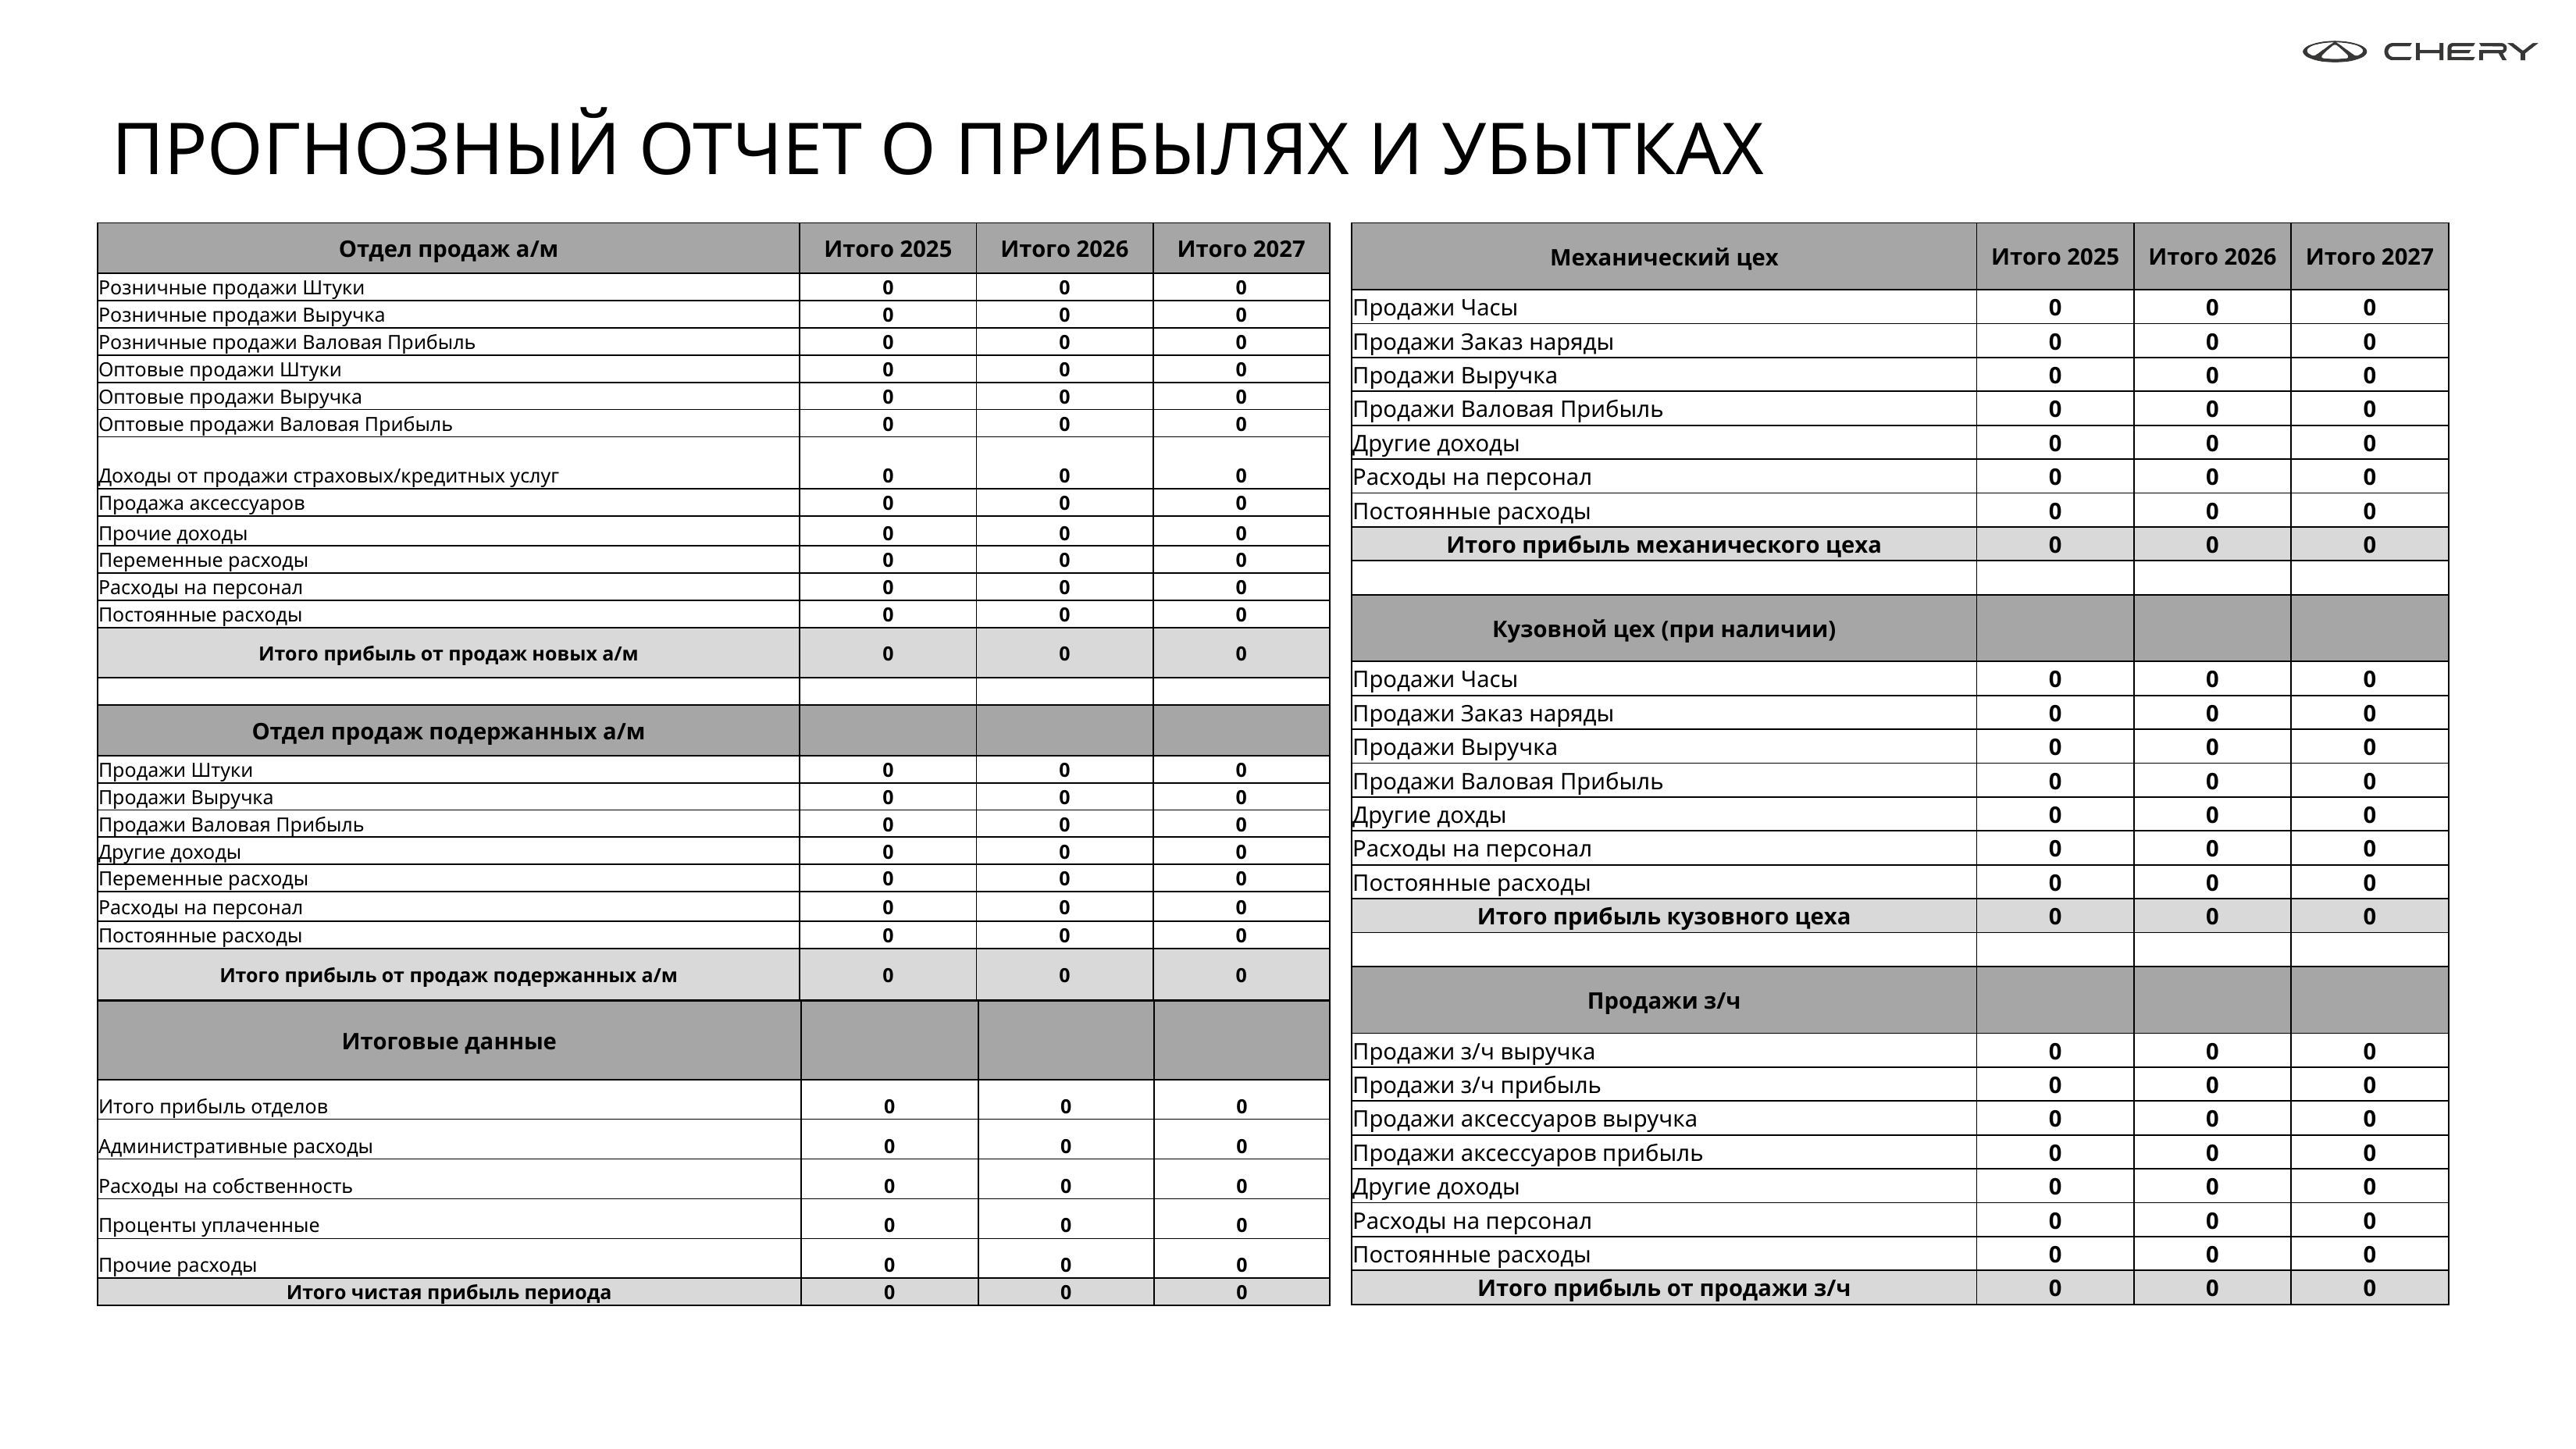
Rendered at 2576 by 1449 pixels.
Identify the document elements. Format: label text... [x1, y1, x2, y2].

table_cell 0 [1977, 1237, 2133, 1269]
table_cell 0 [977, 784, 1153, 810]
table_cell 0 [2135, 1102, 2290, 1134]
table_cell 0 [1977, 290, 2133, 323]
table_cell 0 [1977, 392, 2133, 425]
table_cell 0 [1977, 798, 2133, 830]
table_cell 0 [1155, 1120, 1329, 1159]
table_header [802, 1002, 978, 1079]
table_cell 0 [2135, 899, 2290, 932]
table_cell 0 [1155, 1199, 1329, 1238]
table_cell 0 [802, 1120, 978, 1159]
table_cell 0 [977, 922, 1153, 948]
table_cell 0 [800, 892, 976, 920]
table_cell 0 [2292, 1170, 2448, 1202]
table_cell Другие доходы [1352, 1170, 1976, 1202]
table_cell 0 [1977, 1102, 2133, 1134]
table_cell Продажи Часы [1352, 290, 1976, 323]
table_cell 0 [800, 628, 976, 677]
table_cell Постоянные расходы [98, 922, 799, 948]
table_cell Постоянные расходы [1352, 493, 1976, 526]
table_cell 0 [800, 383, 976, 409]
table_cell [1352, 561, 1976, 594]
table_cell 0 [977, 838, 1153, 863]
table_cell 0 [977, 601, 1153, 627]
table_cell 0 [800, 329, 976, 354]
table_cell 0 [977, 810, 1153, 836]
table_cell 0 [1154, 410, 1329, 436]
table_cell 0 [1977, 662, 2133, 695]
table_cell 0 [800, 574, 976, 600]
table_cell Продажи Выручка [98, 784, 799, 810]
table_cell Продажи Валовая Прибыль [1352, 764, 1976, 796]
table_cell Розничные продажи Штуки [98, 274, 799, 300]
table_cell 0 [2135, 324, 2290, 357]
table_cell Расходы на персонал [98, 892, 799, 920]
table_cell 0 [800, 517, 976, 545]
table_header [1155, 1002, 1329, 1079]
table_cell 0 [2292, 1271, 2448, 1304]
table_cell 0 [977, 574, 1153, 600]
table_cell 0 [2292, 324, 2448, 357]
table_cell [2292, 967, 2448, 1033]
table_cell Итого прибыль от продаж новых а/м [98, 628, 799, 677]
table_cell 0 [977, 517, 1153, 545]
table_cell 0 [1154, 329, 1329, 354]
table_cell 0 [979, 1159, 1153, 1198]
table_cell 0 [800, 865, 976, 891]
table_cell 0 [2135, 528, 2290, 560]
table_cell 0 [1977, 528, 2133, 560]
table_cell Расходы на персонал [1352, 1203, 1976, 1236]
table_cell 0 [2292, 764, 2448, 796]
table_cell [2135, 596, 2290, 660]
table_cell 0 [1154, 810, 1329, 836]
table_cell 0 [800, 784, 976, 810]
table_cell 0 [2135, 1271, 2290, 1304]
table_cell 0 [800, 601, 976, 627]
table_cell 0 [1154, 784, 1329, 810]
table_cell 0 [800, 437, 976, 488]
table_cell 0 [1154, 949, 1329, 999]
table_cell 0 [977, 865, 1153, 891]
table_cell 0 [1977, 764, 2133, 796]
table_cell Итого прибыль кузовного цеха [1352, 899, 1976, 932]
table_cell 0 [1154, 301, 1329, 327]
table_cell [1154, 706, 1329, 755]
table_cell [1977, 967, 2133, 1033]
table_cell 0 [979, 1199, 1153, 1238]
table_cell Расходы на собственность [98, 1159, 800, 1198]
table_cell Итого чистая прибыль периода [98, 1279, 800, 1305]
table_cell 0 [977, 383, 1153, 409]
table_cell 0 [800, 838, 976, 863]
table_cell 0 [977, 356, 1153, 382]
table_cell Оптовые продажи Выручка [98, 383, 799, 409]
table_cell 0 [2135, 662, 2290, 695]
table_cell 0 [1977, 324, 2133, 357]
table_cell 0 [800, 490, 976, 515]
title ПРОГНОЗНЫЙ ОТЧЕТ О ПРИБЫЛЯХ И УБЫТКАХ [100, 96, 2560, 208]
table_cell 0 [2135, 1068, 2290, 1100]
table_cell Оптовые продажи Штуки [98, 356, 799, 382]
table_cell 0 [1155, 1159, 1329, 1198]
table_cell Доходы от продажи страховых/кредитных услуг [98, 437, 799, 488]
table_cell 0 [800, 757, 976, 782]
table_cell 0 [1977, 899, 2133, 932]
table_cell 0 [800, 356, 976, 382]
table_cell 0 [800, 274, 976, 300]
table_cell Продажи Валовая Прибыль [1352, 392, 1976, 425]
table_cell 0 [2292, 798, 2448, 830]
table_cell 0 [1154, 383, 1329, 409]
table_cell 0 [802, 1279, 978, 1305]
table_cell 0 [2292, 866, 2448, 898]
table_cell 0 [2135, 358, 2290, 390]
table_cell 0 [1977, 866, 2133, 898]
table_cell [2135, 967, 2290, 1033]
table_cell 0 [802, 1239, 978, 1277]
table_header Итого 2026 [2135, 223, 2290, 289]
table_cell [800, 678, 976, 704]
table_cell Продажи Заказ наряды [1352, 696, 1976, 728]
table_cell Постоянные расходы [1352, 866, 1976, 898]
table_cell Продажи Выручка [1352, 730, 1976, 763]
table_cell 0 [2135, 1203, 2290, 1236]
table_cell Расходы на персонал [1352, 460, 1976, 493]
table_cell 0 [2292, 1102, 2448, 1134]
table_cell Продажи з/ч прибыль [1352, 1068, 1976, 1100]
table_cell 0 [2292, 730, 2448, 763]
table_cell Продажи Заказ наряды [1352, 324, 1976, 357]
table_cell 0 [1977, 358, 2133, 390]
table_cell 0 [2292, 460, 2448, 493]
table_cell [2292, 933, 2448, 966]
table_cell 0 [2292, 493, 2448, 526]
table_cell [1977, 561, 2133, 594]
table_cell 0 [2135, 764, 2290, 796]
table_cell Продажи Выручка [1352, 358, 1976, 390]
table_cell 0 [979, 1279, 1153, 1305]
table_cell 0 [979, 1081, 1153, 1119]
table_cell 0 [1977, 730, 2133, 763]
table_cell Переменные расходы [98, 865, 799, 891]
table_cell 0 [2135, 730, 2290, 763]
table_cell 0 [2135, 1136, 2290, 1168]
table_cell 0 [1154, 601, 1329, 627]
table_cell 0 [977, 410, 1153, 436]
table_cell 0 [977, 546, 1153, 572]
table_cell 0 [977, 628, 1153, 677]
table_cell 0 [2292, 662, 2448, 695]
table_cell 0 [2135, 426, 2290, 458]
table_cell 0 [977, 274, 1153, 300]
table_header [979, 1002, 1153, 1079]
table_cell 0 [2135, 831, 2290, 864]
table_cell Кузовной цех (при наличии) [1352, 596, 1976, 660]
table_cell 0 [1977, 493, 2133, 526]
table_cell Продажи з/ч [1352, 967, 1976, 1033]
table_cell 0 [2292, 1136, 2448, 1168]
table_cell 0 [977, 329, 1153, 354]
table_cell 0 [800, 810, 976, 836]
table_cell 0 [2135, 1237, 2290, 1269]
table_cell 0 [1977, 426, 2133, 458]
table_cell 0 [2292, 1237, 2448, 1269]
table_cell Расходы на персонал [1352, 831, 1976, 864]
table_cell [2292, 561, 2448, 594]
table_cell [1977, 596, 2133, 660]
table_cell [2135, 561, 2290, 594]
table_cell Административные расходы [98, 1120, 800, 1159]
table_cell 0 [1154, 490, 1329, 515]
table_cell 0 [1977, 1136, 2133, 1168]
table_cell 0 [2135, 798, 2290, 830]
table_cell 0 [2135, 493, 2290, 526]
table_cell Постоянные расходы [98, 601, 799, 627]
table_cell Продажи Штуки [98, 757, 799, 782]
table_header Итого 2027 [2292, 223, 2448, 289]
table_cell 0 [1154, 838, 1329, 863]
table_cell [1352, 933, 1976, 966]
table_cell 0 [800, 410, 976, 436]
table_cell Переменные расходы [98, 546, 799, 572]
table_cell Прочие расходы [98, 1239, 800, 1277]
table_cell Продажи Часы [1352, 662, 1976, 695]
table_cell 0 [1977, 1068, 2133, 1100]
table_cell 0 [977, 757, 1153, 782]
table_cell Итого прибыль механического цеха [1352, 528, 1976, 560]
table_cell 0 [1154, 517, 1329, 545]
table_cell [2135, 933, 2290, 966]
table_cell 0 [979, 1120, 1153, 1159]
table_cell 0 [1154, 892, 1329, 920]
table_cell 0 [1154, 437, 1329, 488]
table_cell 0 [2292, 290, 2448, 323]
table_cell 0 [2135, 392, 2290, 425]
table_cell 0 [2135, 866, 2290, 898]
table_header Итого 2026 [977, 223, 1153, 272]
table_cell Итого прибыль отделов [98, 1081, 800, 1119]
table_cell 0 [1977, 1203, 2133, 1236]
table_cell 0 [800, 546, 976, 572]
table_cell 0 [977, 490, 1153, 515]
table_cell 0 [802, 1081, 978, 1119]
table_header Механический цех [1352, 223, 1976, 289]
table_cell 0 [1154, 546, 1329, 572]
table_cell Продажи з/ч выручка [1352, 1034, 1976, 1066]
table_cell [977, 678, 1153, 704]
table_cell 0 [1154, 865, 1329, 891]
table_cell 0 [977, 949, 1153, 999]
table_cell 0 [2292, 696, 2448, 728]
table_cell Итого прибыль от продажи з/ч [1352, 1271, 1976, 1304]
table_cell 0 [1977, 460, 2133, 493]
table_cell 0 [1977, 1170, 2133, 1202]
table_header Отдел продаж а/м [98, 223, 799, 272]
table_cell Продажи аксессуаров прибыль [1352, 1136, 1976, 1168]
table_cell Итого прибыль от продаж подержанных а/м [98, 949, 799, 999]
table_cell Постоянные расходы [1352, 1237, 1976, 1269]
table_cell 0 [2135, 696, 2290, 728]
table_cell 0 [2292, 1068, 2448, 1100]
table_cell 0 [1154, 574, 1329, 600]
table_cell 0 [1977, 1034, 2133, 1066]
table_cell Отдел продаж подержанных а/м [98, 706, 799, 755]
table_cell 0 [979, 1239, 1153, 1277]
table_cell [98, 678, 799, 704]
table_cell 0 [2292, 528, 2448, 560]
table_cell Розничные продажи Валовая Прибыль [98, 329, 799, 354]
table_cell 0 [802, 1159, 978, 1198]
table_cell 0 [1154, 274, 1329, 300]
table_cell 0 [1977, 696, 2133, 728]
table_cell 0 [2135, 290, 2290, 323]
table_header Итоговые данные [98, 1002, 800, 1079]
table_cell 0 [802, 1199, 978, 1238]
table_cell 0 [2292, 831, 2448, 864]
table_cell 0 [1154, 628, 1329, 677]
table_header Итого 2027 [1154, 223, 1329, 272]
table_cell Прочие доходы [98, 517, 799, 545]
table_cell [2292, 596, 2448, 660]
table_cell Продажи Валовая Прибыль [98, 810, 799, 836]
table_cell Расходы на персонал [98, 574, 799, 600]
table_cell Другие доходы [1352, 426, 1976, 458]
table_cell 0 [2292, 426, 2448, 458]
table_cell 0 [977, 437, 1153, 488]
table_cell 0 [977, 892, 1153, 920]
table_cell Другие дохды [1352, 798, 1976, 830]
table_cell 0 [1154, 757, 1329, 782]
table_cell 0 [1977, 1271, 2133, 1304]
table_cell 0 [2292, 1034, 2448, 1066]
table_cell 0 [2135, 460, 2290, 493]
table_header Итого 2025 [1977, 223, 2133, 289]
table_cell 0 [800, 301, 976, 327]
table_cell 0 [2135, 1034, 2290, 1066]
table_cell Продажа аксессуаров [98, 490, 799, 515]
table_cell 0 [2292, 1203, 2448, 1236]
table_cell 0 [2292, 392, 2448, 425]
table_cell 0 [1155, 1279, 1329, 1305]
table_cell [1154, 678, 1329, 704]
table_cell [977, 706, 1153, 755]
table_cell 0 [1154, 922, 1329, 948]
table_cell Продажи аксессуаров выручка [1352, 1102, 1976, 1134]
table_header Итого 2025 [800, 223, 976, 272]
table_cell Проценты уплаченные [98, 1199, 800, 1238]
table_cell 0 [800, 922, 976, 948]
table_cell 0 [2292, 358, 2448, 390]
table_cell 0 [977, 301, 1153, 327]
table_cell [800, 706, 976, 755]
table_cell 0 [1155, 1081, 1329, 1119]
table_cell 0 [2135, 1170, 2290, 1202]
picture [2303, 41, 2539, 62]
table_cell Оптовые продажи Валовая Прибыль [98, 410, 799, 436]
table_cell 0 [2292, 899, 2448, 932]
table_cell 0 [1155, 1239, 1329, 1277]
table_cell Розничные продажи Выручка [98, 301, 799, 327]
table_cell [1977, 933, 2133, 966]
table_cell 0 [800, 949, 976, 999]
table_cell 0 [1977, 831, 2133, 864]
table_cell 0 [1154, 356, 1329, 382]
table_cell Другие доходы [98, 838, 799, 863]
